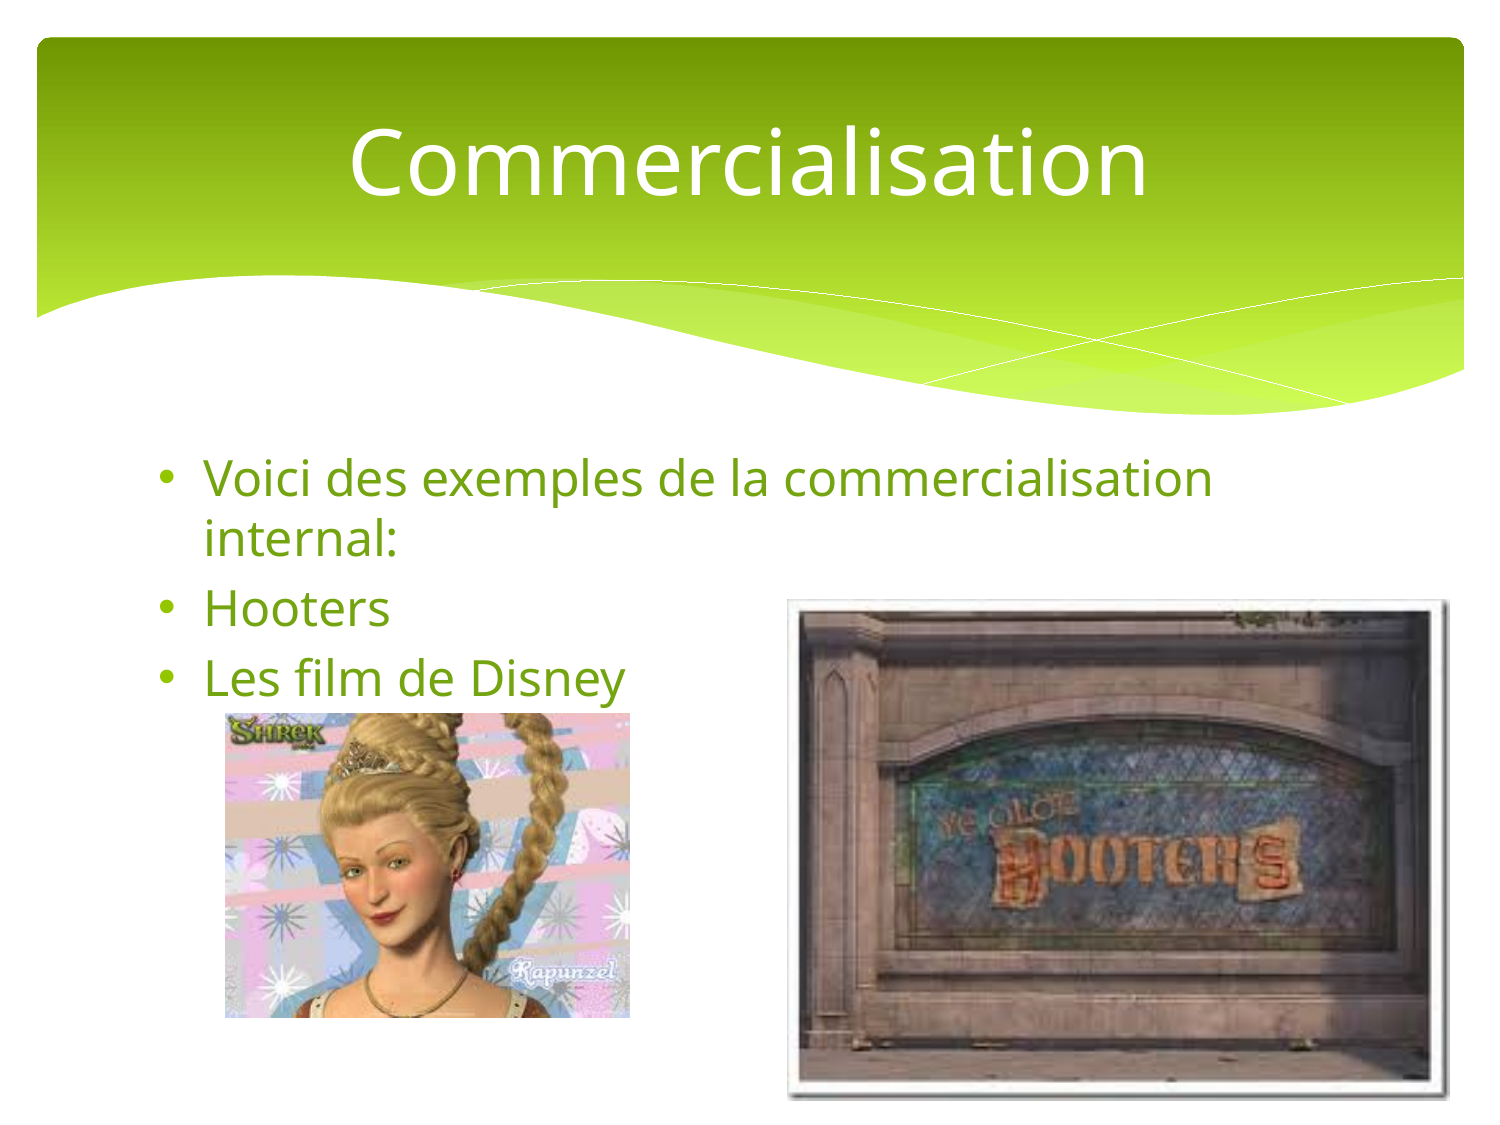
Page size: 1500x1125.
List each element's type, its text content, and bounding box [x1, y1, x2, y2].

list Voici des exemples de la commercialisation internal: Hooters Les film de Disney [143, 438, 1359, 1005]
picture [224, 713, 630, 1018]
title Commercialisation [75, 55, 1425, 261]
picture [787, 599, 1451, 1101]
